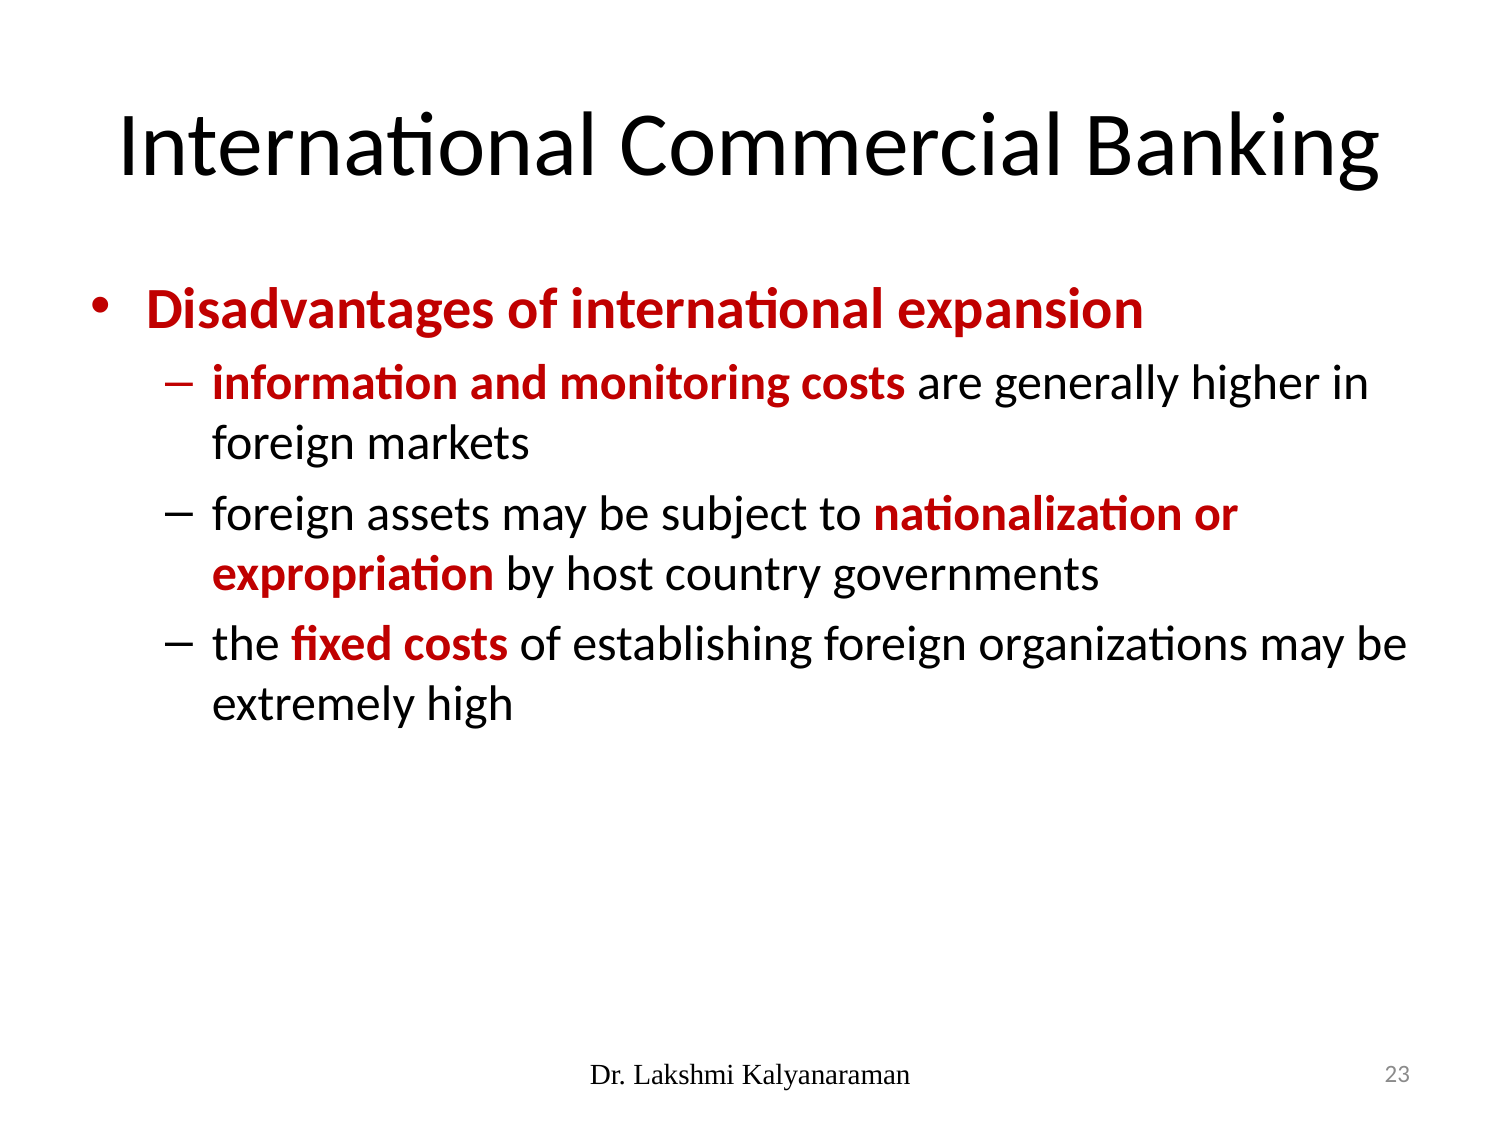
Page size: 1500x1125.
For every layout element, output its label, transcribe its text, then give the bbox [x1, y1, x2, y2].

slide_number 23 [1074, 1042, 1425, 1103]
list Disadvantages of international expansion information and monitoring costs are generally higher in foreign markets foreign assets may be subject to nationalization or expropriation by host country governments the fixed costs of establishing foreign organizations may be extremely high [75, 262, 1425, 1005]
footer Dr. Lakshmi Kalyanaraman [512, 1042, 988, 1103]
title International Commercial Banking [75, 45, 1425, 233]
